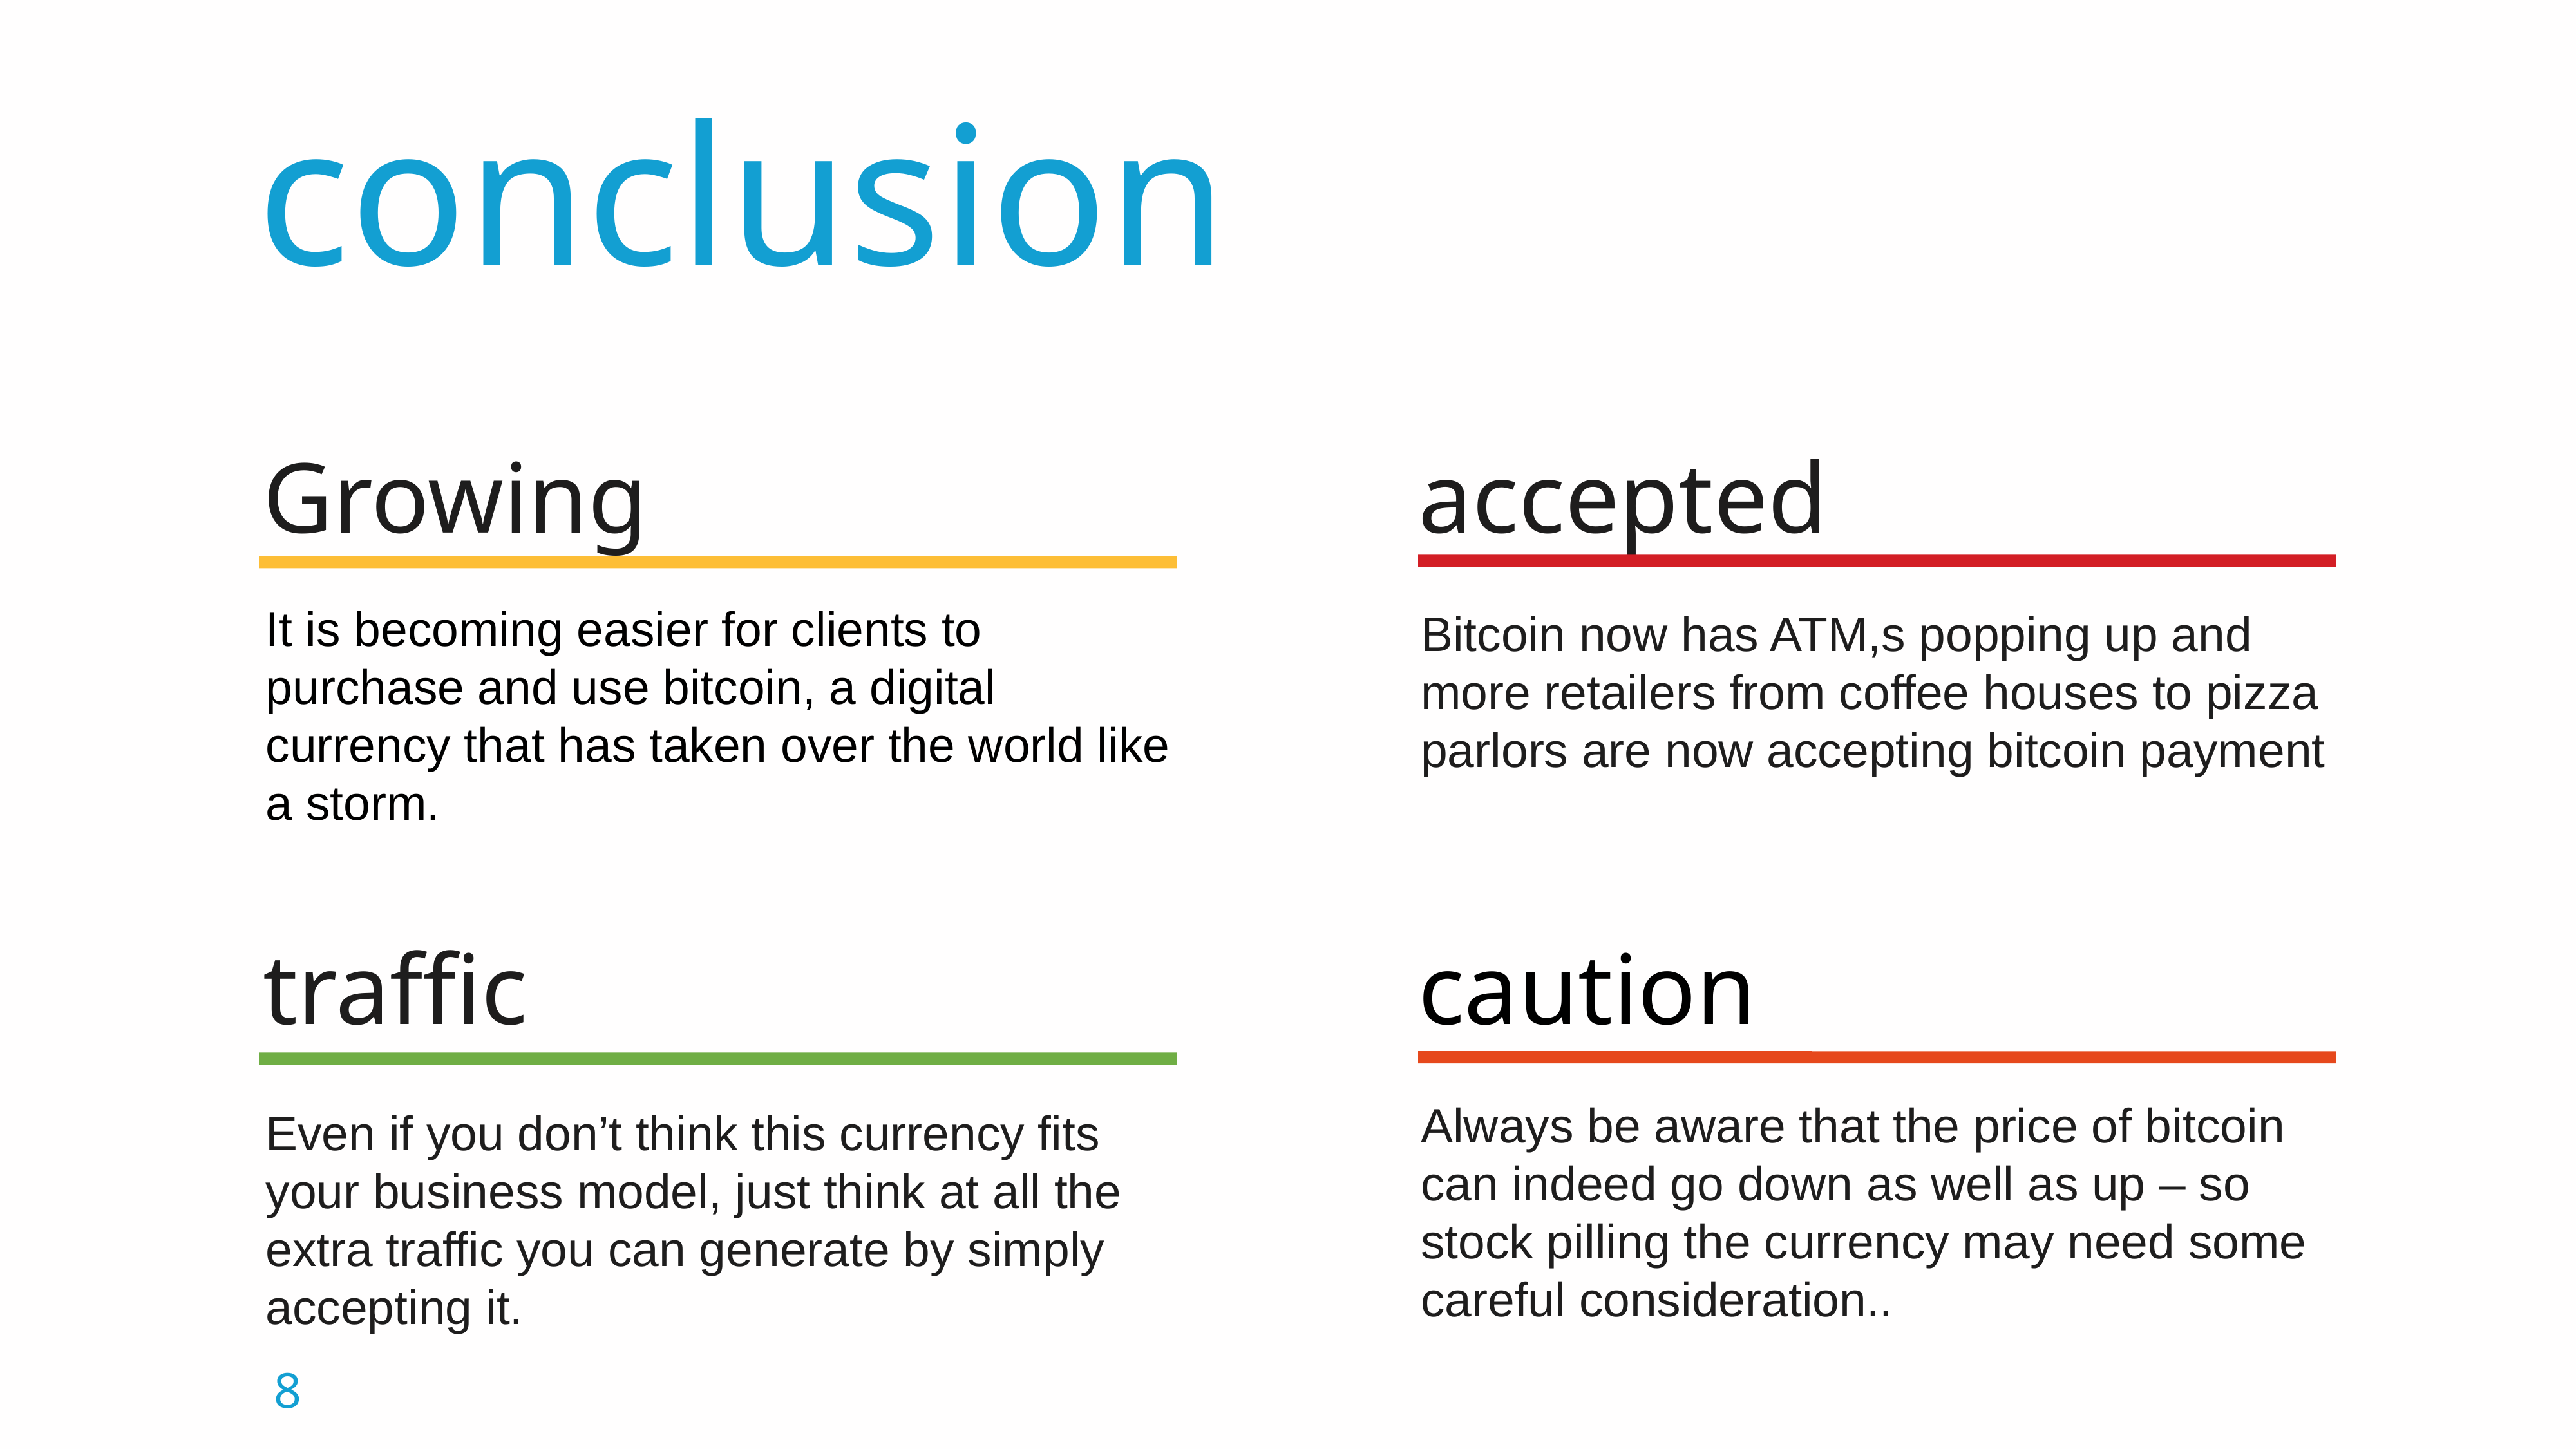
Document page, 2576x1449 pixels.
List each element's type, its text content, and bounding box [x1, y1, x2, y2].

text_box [1417, 459, 2339, 822]
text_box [1417, 949, 2339, 1312]
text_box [258, 949, 1184, 1321]
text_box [258, 459, 1184, 862]
text_box conclusion [257, 117, 1803, 262]
slide_number 8 [264, 1355, 315, 1424]
